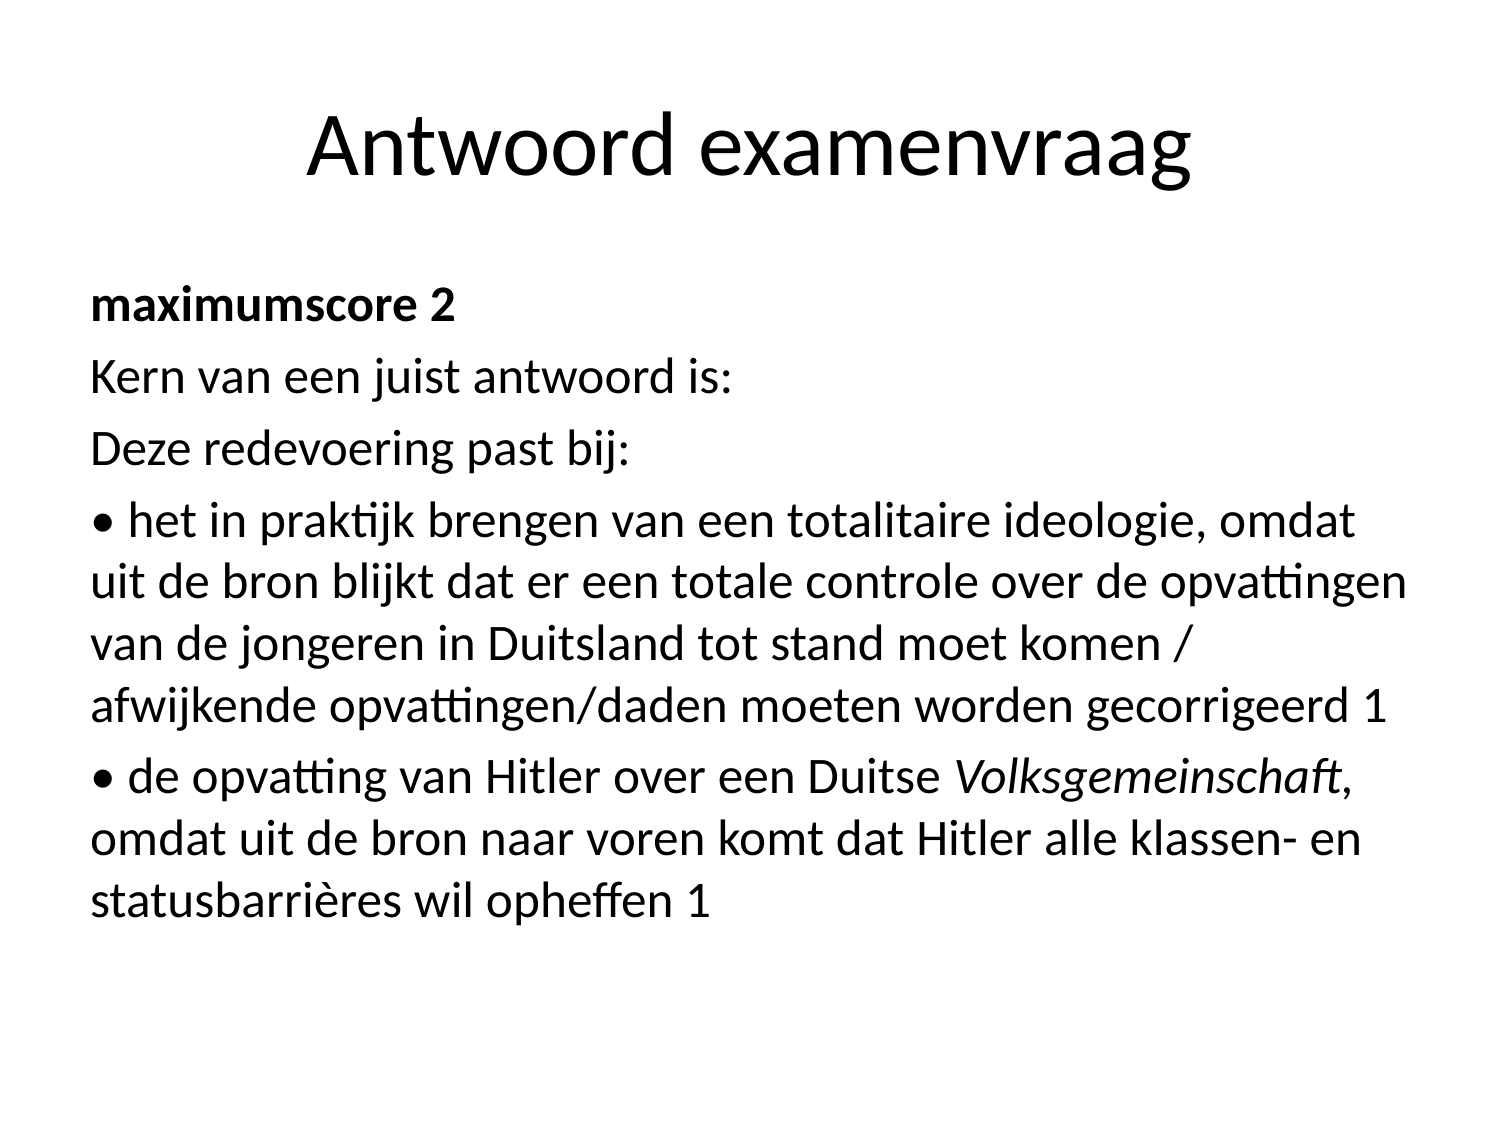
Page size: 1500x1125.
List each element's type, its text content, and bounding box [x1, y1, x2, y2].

list maximumscore 2 Kern van een juist antwoord is: Deze redevoering past bij: • het in praktijk brengen van een totalitaire ideologie, omdat uit de bron blijkt dat er een totale controle over de opvattingen van de jongeren in Duitsland tot stand moet komen / afwijkende opvattingen/daden moeten worden gecorrigeerd 1 • de opvatting van Hitler over een Duitse Volksgemeinschaft, omdat uit de bron naar voren komt dat Hitler alle klassen- en statusbarrières wil opheffen 1 [75, 262, 1425, 1005]
title Antwoord examenvraag [75, 45, 1425, 233]
